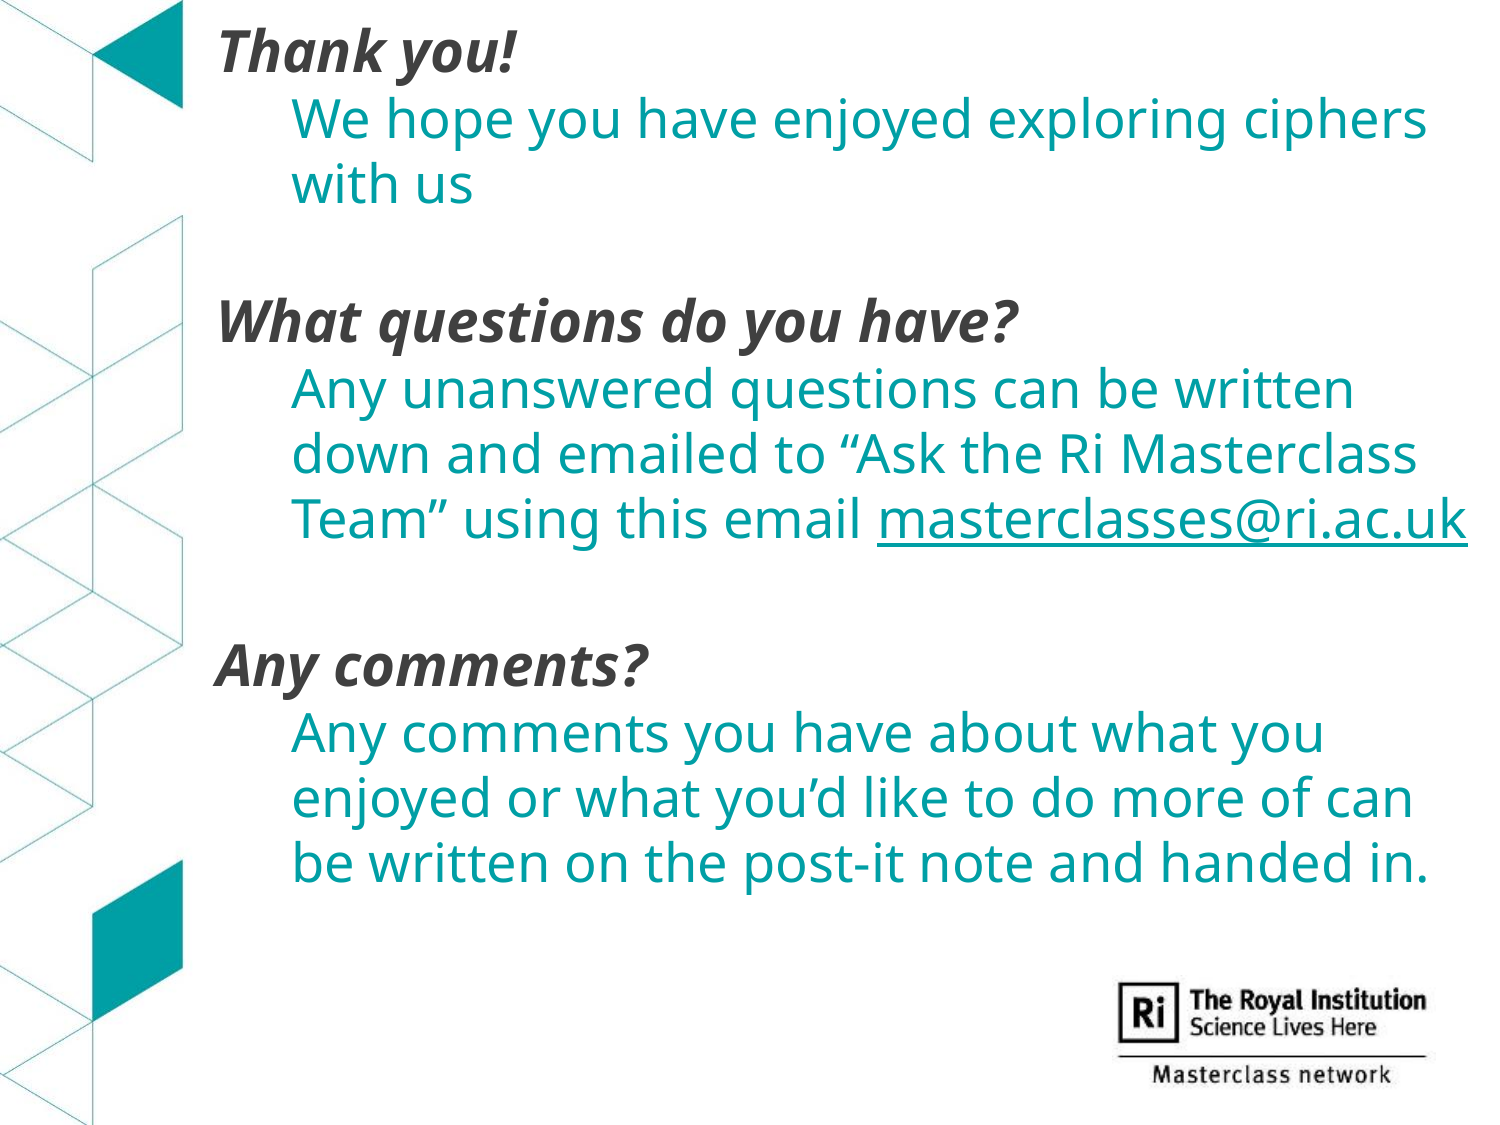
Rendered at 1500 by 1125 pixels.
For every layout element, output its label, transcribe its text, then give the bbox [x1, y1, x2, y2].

picture [0, 0, 215, 1125]
picture [1112, 975, 1436, 1102]
text_box Thank you! We hope you have enjoyed exploring ciphers with us What questions do you have? Any unanswered questions can be written down and emailed to “Ask the Ri Masterclass Team” using this email masterclasses@ri.ac.uk Any comments? Any comments you have about what you enjoyed or what you’d like to do more of can be written on the post-it note and handed in. [219, 7, 1500, 901]
